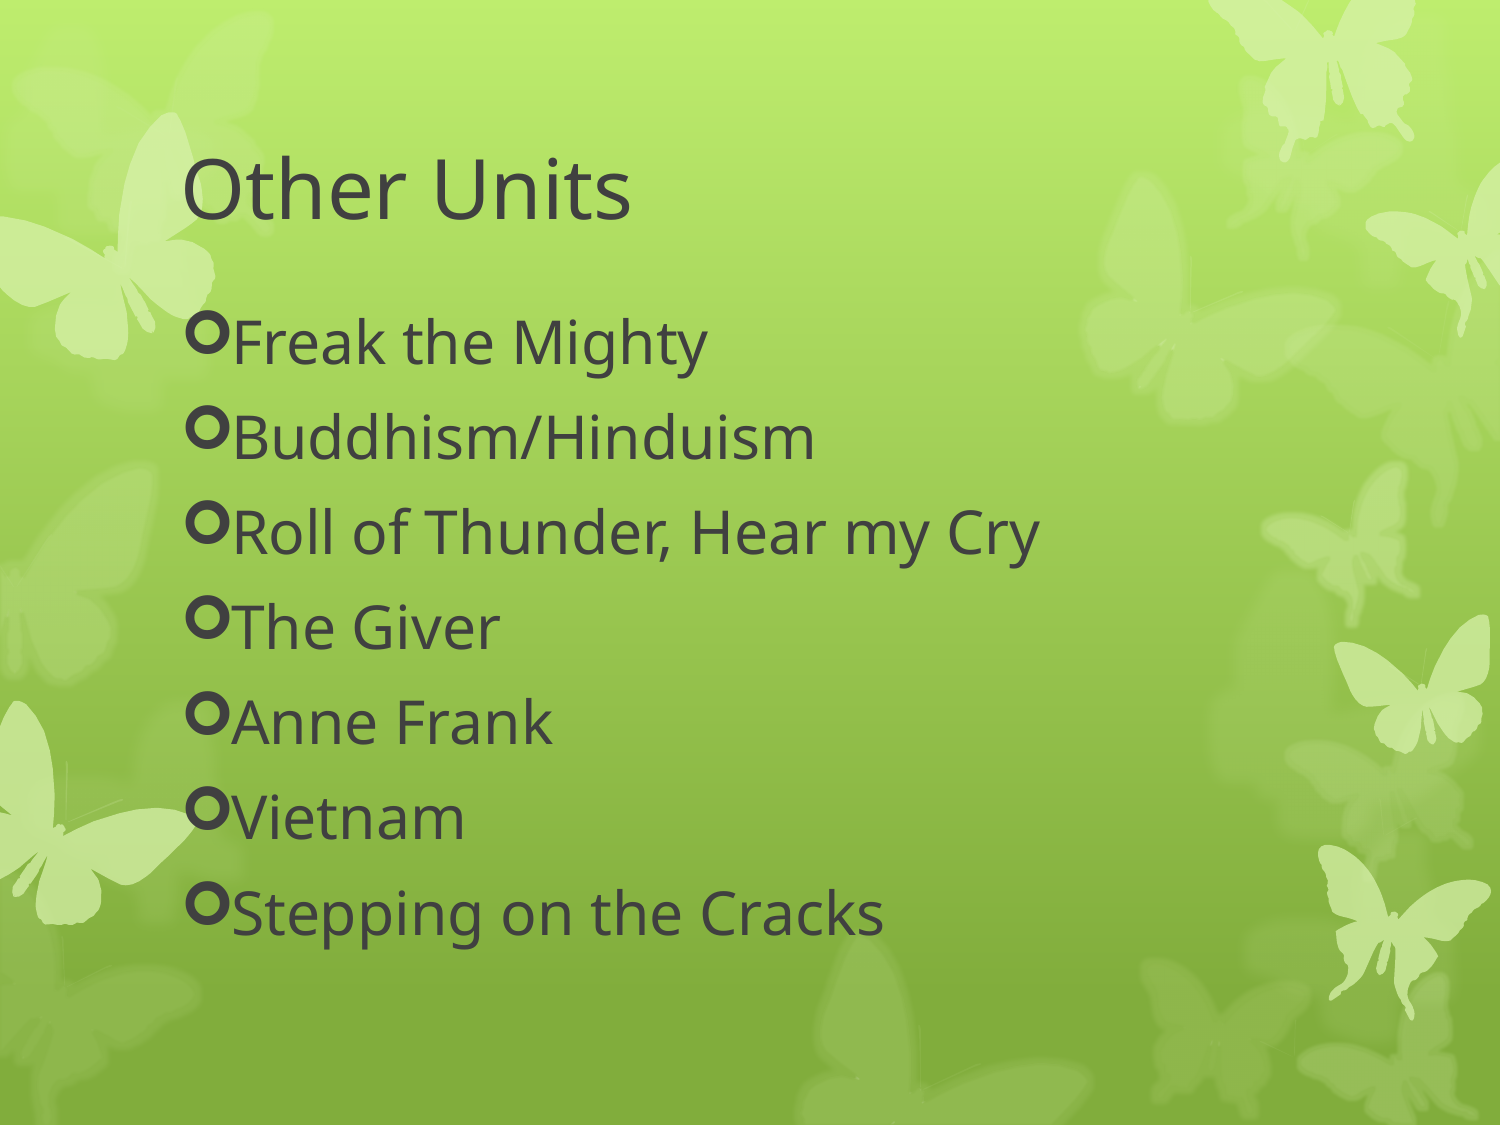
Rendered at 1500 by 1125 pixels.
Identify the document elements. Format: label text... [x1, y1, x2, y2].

title Other Units [165, 110, 1335, 263]
list Freak the Mighty Buddhism/Hinduism Roll of Thunder, Hear my Cry The Giver Anne Frank Vietnam Stepping on the Cracks [165, 296, 1335, 962]
